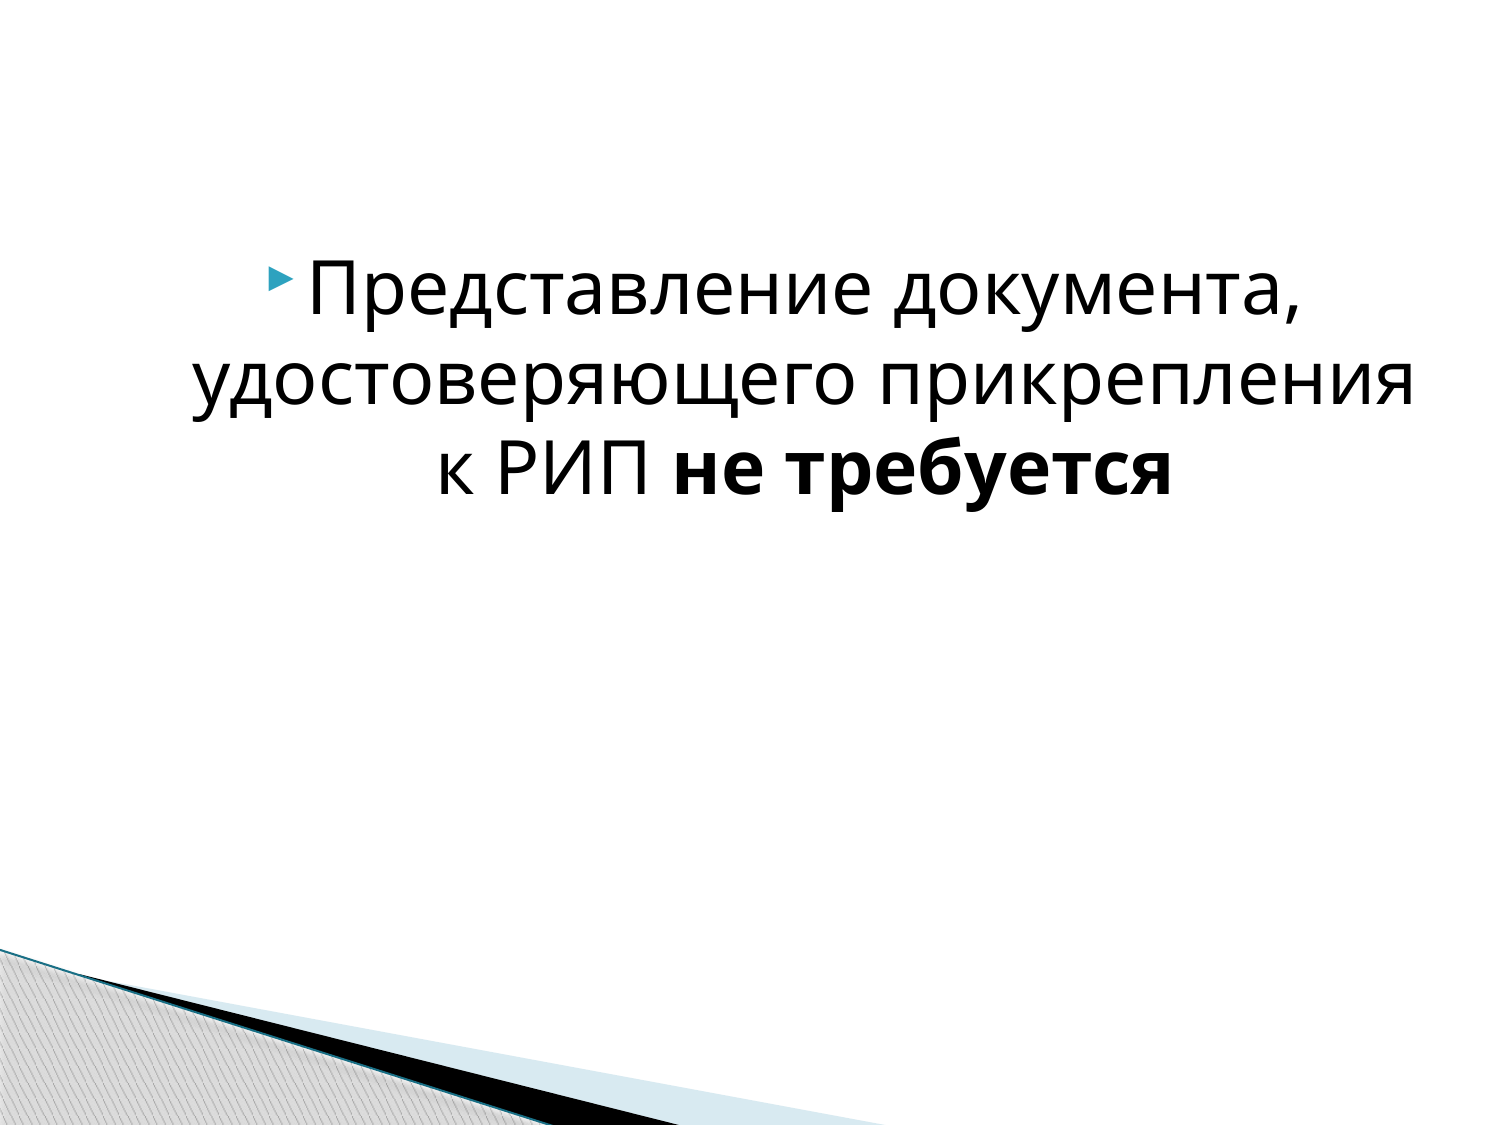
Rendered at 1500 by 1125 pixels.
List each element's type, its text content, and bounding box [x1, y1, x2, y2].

list Представление документа, удостоверяющего прикрепления к РИП не требуется [100, 231, 1451, 975]
